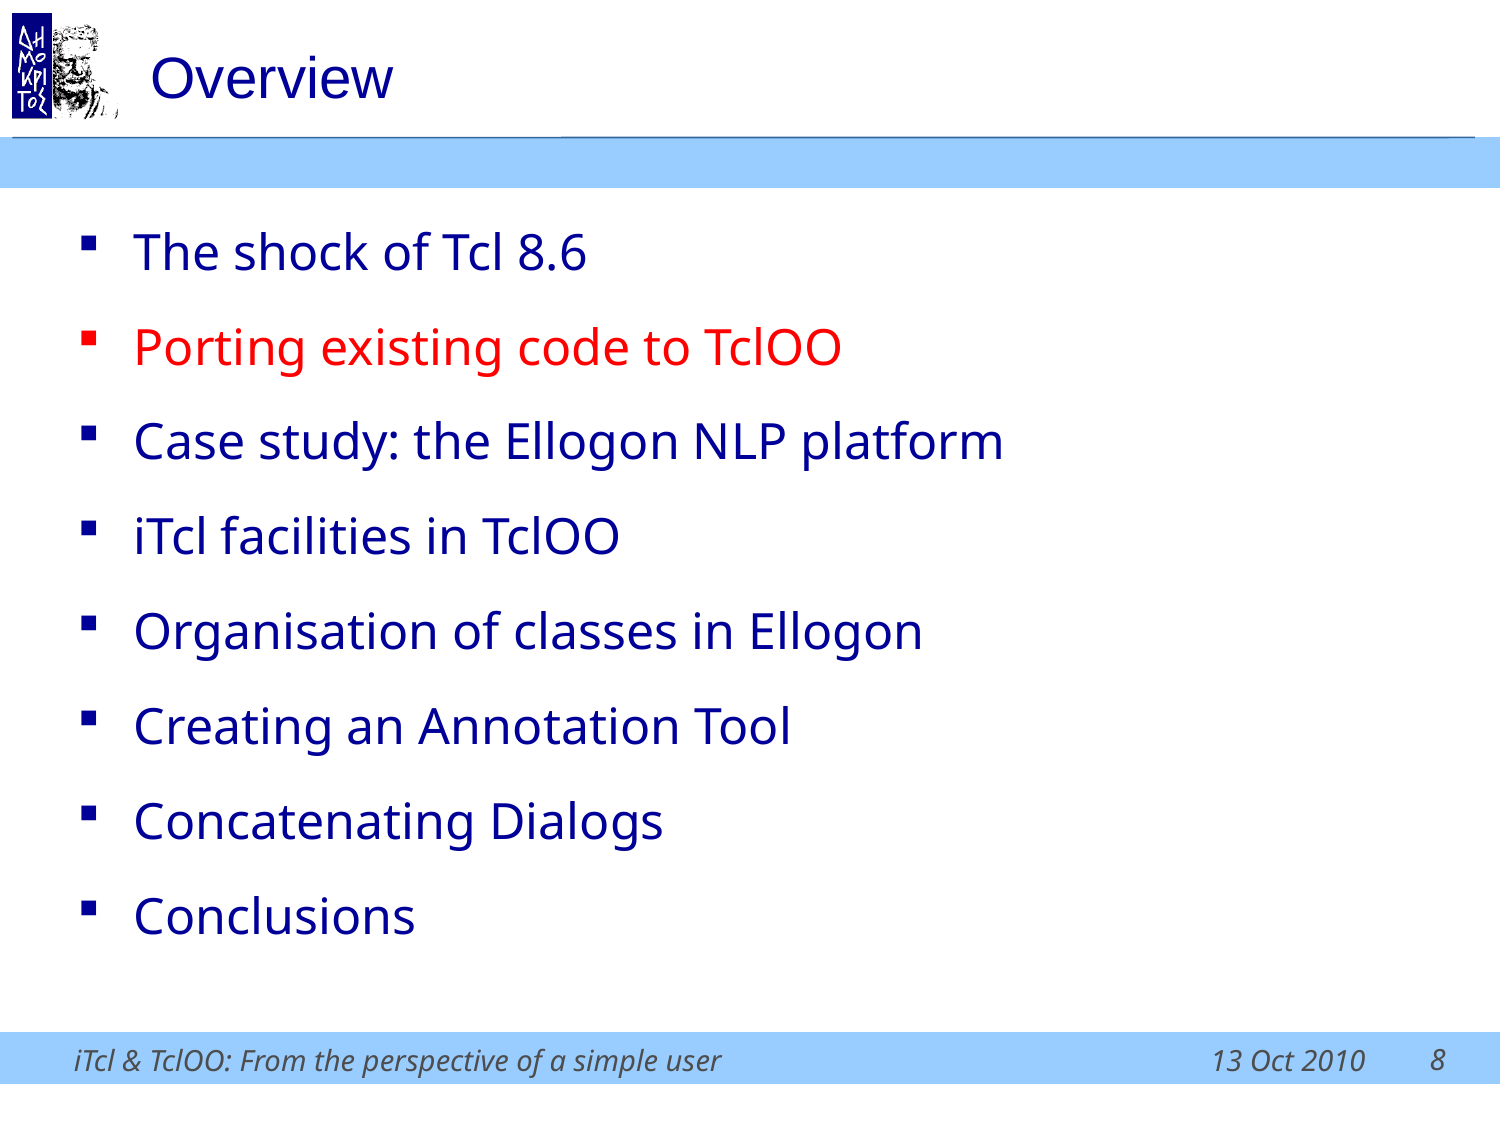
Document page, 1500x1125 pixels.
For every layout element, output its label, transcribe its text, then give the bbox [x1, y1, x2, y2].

title Overview [135, 12, 1476, 138]
slide_number 8 [1399, 1033, 1476, 1084]
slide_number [1190, 1034, 1381, 1086]
list The shock of Tcl 8.6 Porting existing code to TclOO Case study: the Ellogon NLP platform iTcl facilities in TclOO Organisation of classes in Ellogon Creating an Annotation Tool Concatenating Dialogs Conclusions [62, 212, 1438, 1001]
footer iTcl & TclOO: From the perspective of a simple user [58, 1034, 1190, 1086]
picture [11, 13, 118, 120]
